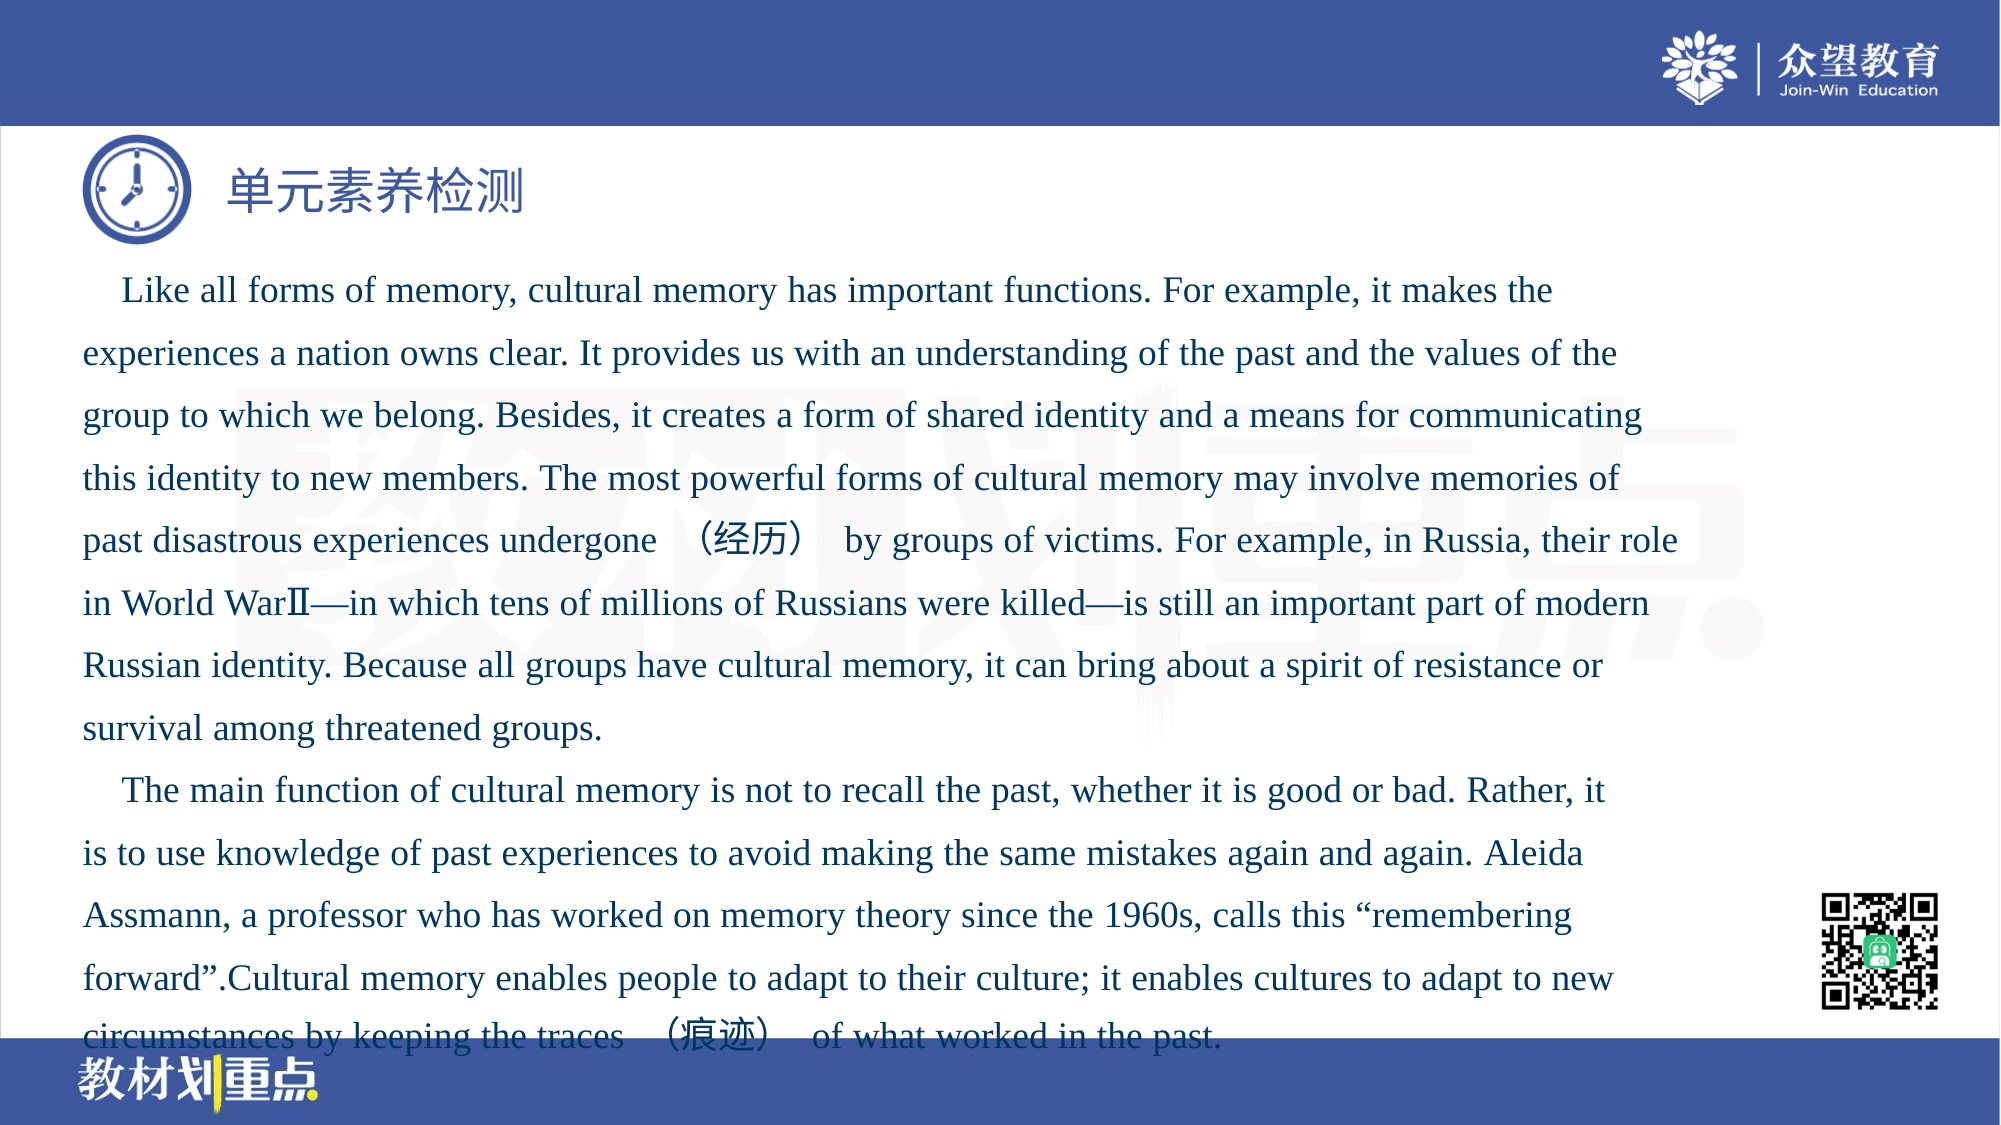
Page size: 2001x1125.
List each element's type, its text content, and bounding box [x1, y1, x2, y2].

text_box Like all forms of memory, cultural memory has important functions. For example, it makes the experiences a nation owns clear. It provides us with an understanding of the past and the values of the group to which we belong. Besides, it creates a form of shared identity and a means for communicating this identity to new members. The most powerful forms of cultural memory may involve memories of past disastrous experiences undergone （经历） by groups of victims. For example, in Russia, their role in World WarⅡ—in which tens of millions of Russians were killed—is still an important part of modern Russian identity. Because all groups have cultural memory, it can bring about a spirit of resistance or survival among threatened groups. The main function of cultural memory is not to recall the past, whether it is good or bad. Rather, it is to use knowledge of past experiences to avoid making the same mistakes again and again. Aleida Assmann, a professor who has worked on memory theory since the 1960s, calls this “remembering forward”.Cultural memory enables people to adapt to their culture; it enables cultures to adapt to new circumstances by keeping the traces （痕迹） of what worked in the past. [82, 247, 1817, 1051]
picture [0, 0, 2000, 1125]
